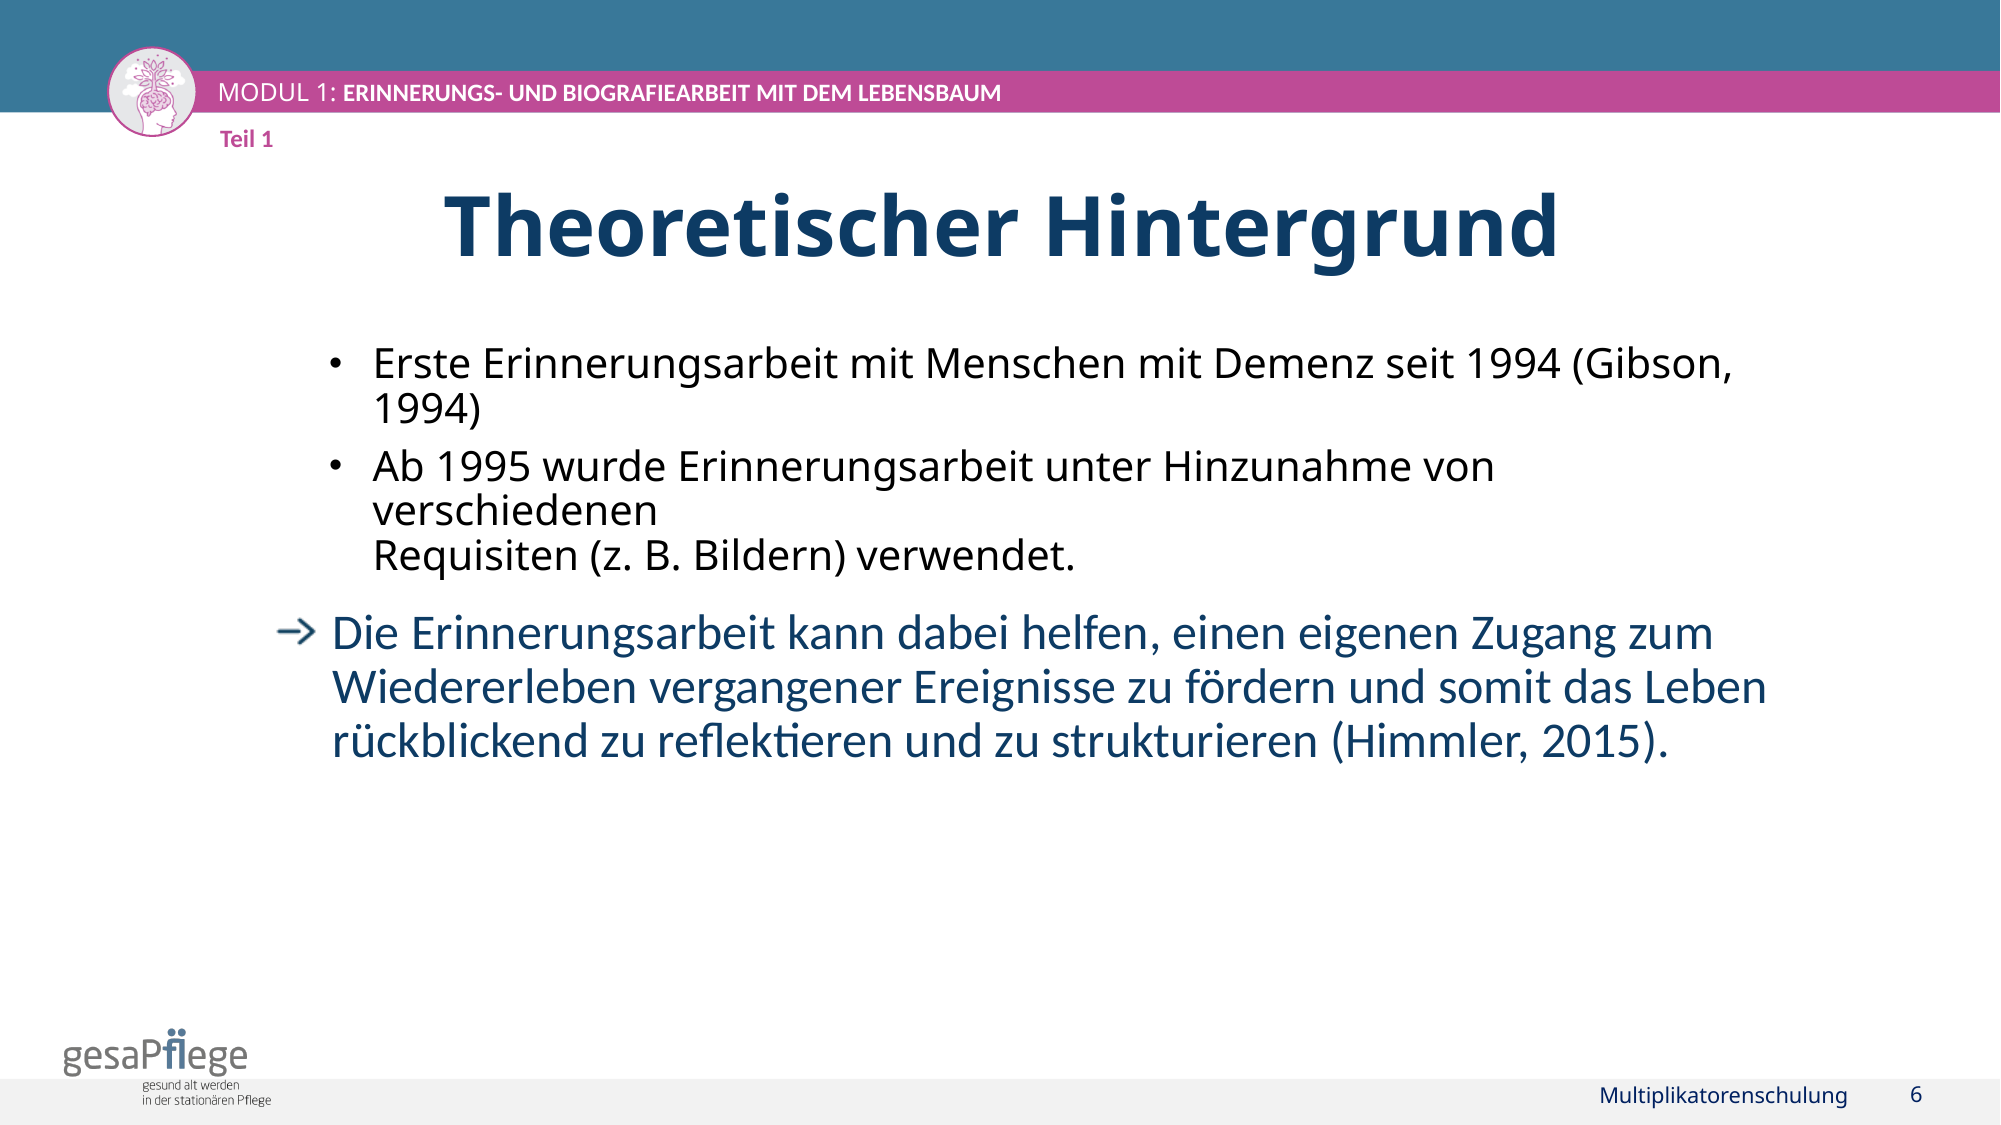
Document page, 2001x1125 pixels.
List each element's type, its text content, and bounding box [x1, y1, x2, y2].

list Erste Erinnerungsarbeit mit Menschen mit Demenz seit 1994 (Gibson, 1994) Ab 1995 wurde Erinnerungsarbeit unter Hinzunahme von verschiedenen Requisiten (z. B. Bildern) verwendet. Die Erinnerungsarbeit kann dabei helfen, einen eigenen Zugang zum Wiedererleben vergangener Ereignisse zu fördern und somit das Leben rückblickend zu reflektieren und zu strukturieren (Himmler, 2015). [214, 342, 1792, 993]
slide_number 6 [1863, 1076, 1938, 1114]
list Teil 1 [208, 120, 428, 153]
title Theoretischer Hintergrund [214, 184, 1792, 279]
picture [62, 1027, 272, 1108]
footer Multiplikatorenschulung [1111, 1076, 1863, 1114]
